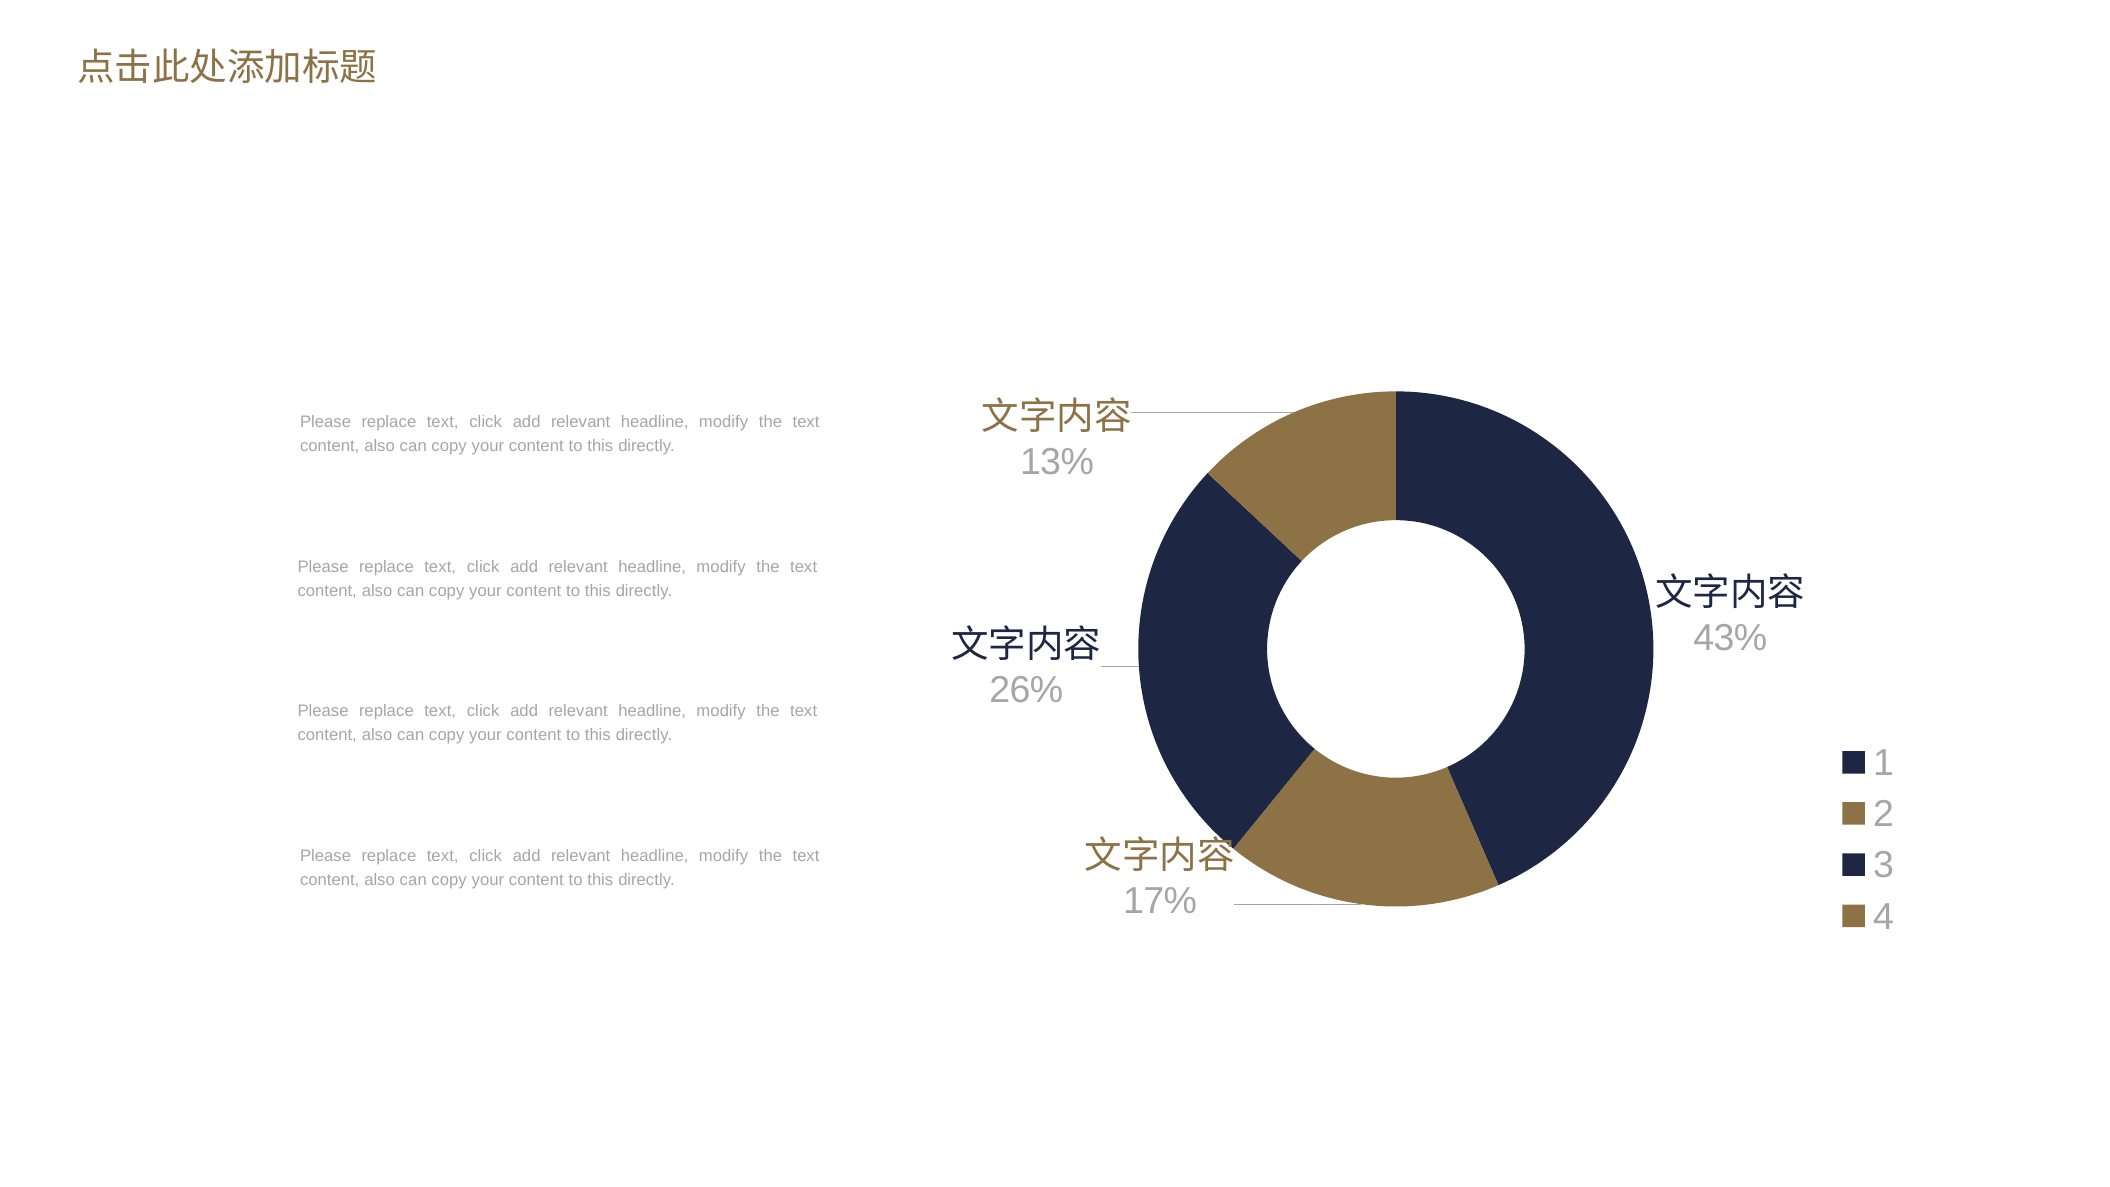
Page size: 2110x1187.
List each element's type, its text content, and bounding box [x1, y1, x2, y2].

chart [914, 345, 1964, 961]
text_box Please replace text, click add relevant headline, modify the text content, also can copy your content to this directly. [300, 840, 821, 889]
text_box Please replace text, click add relevant headline, modify the text content, also can copy your content to this directly. [297, 696, 819, 744]
text_box 点击此处添加标题 [62, 35, 417, 94]
text_box Please replace text, click add relevant headline, modify the text content, also can copy your content to this directly. [300, 406, 821, 455]
text_box Please replace text, click add relevant headline, modify the text content, also can copy your content to this directly. [297, 551, 819, 600]
